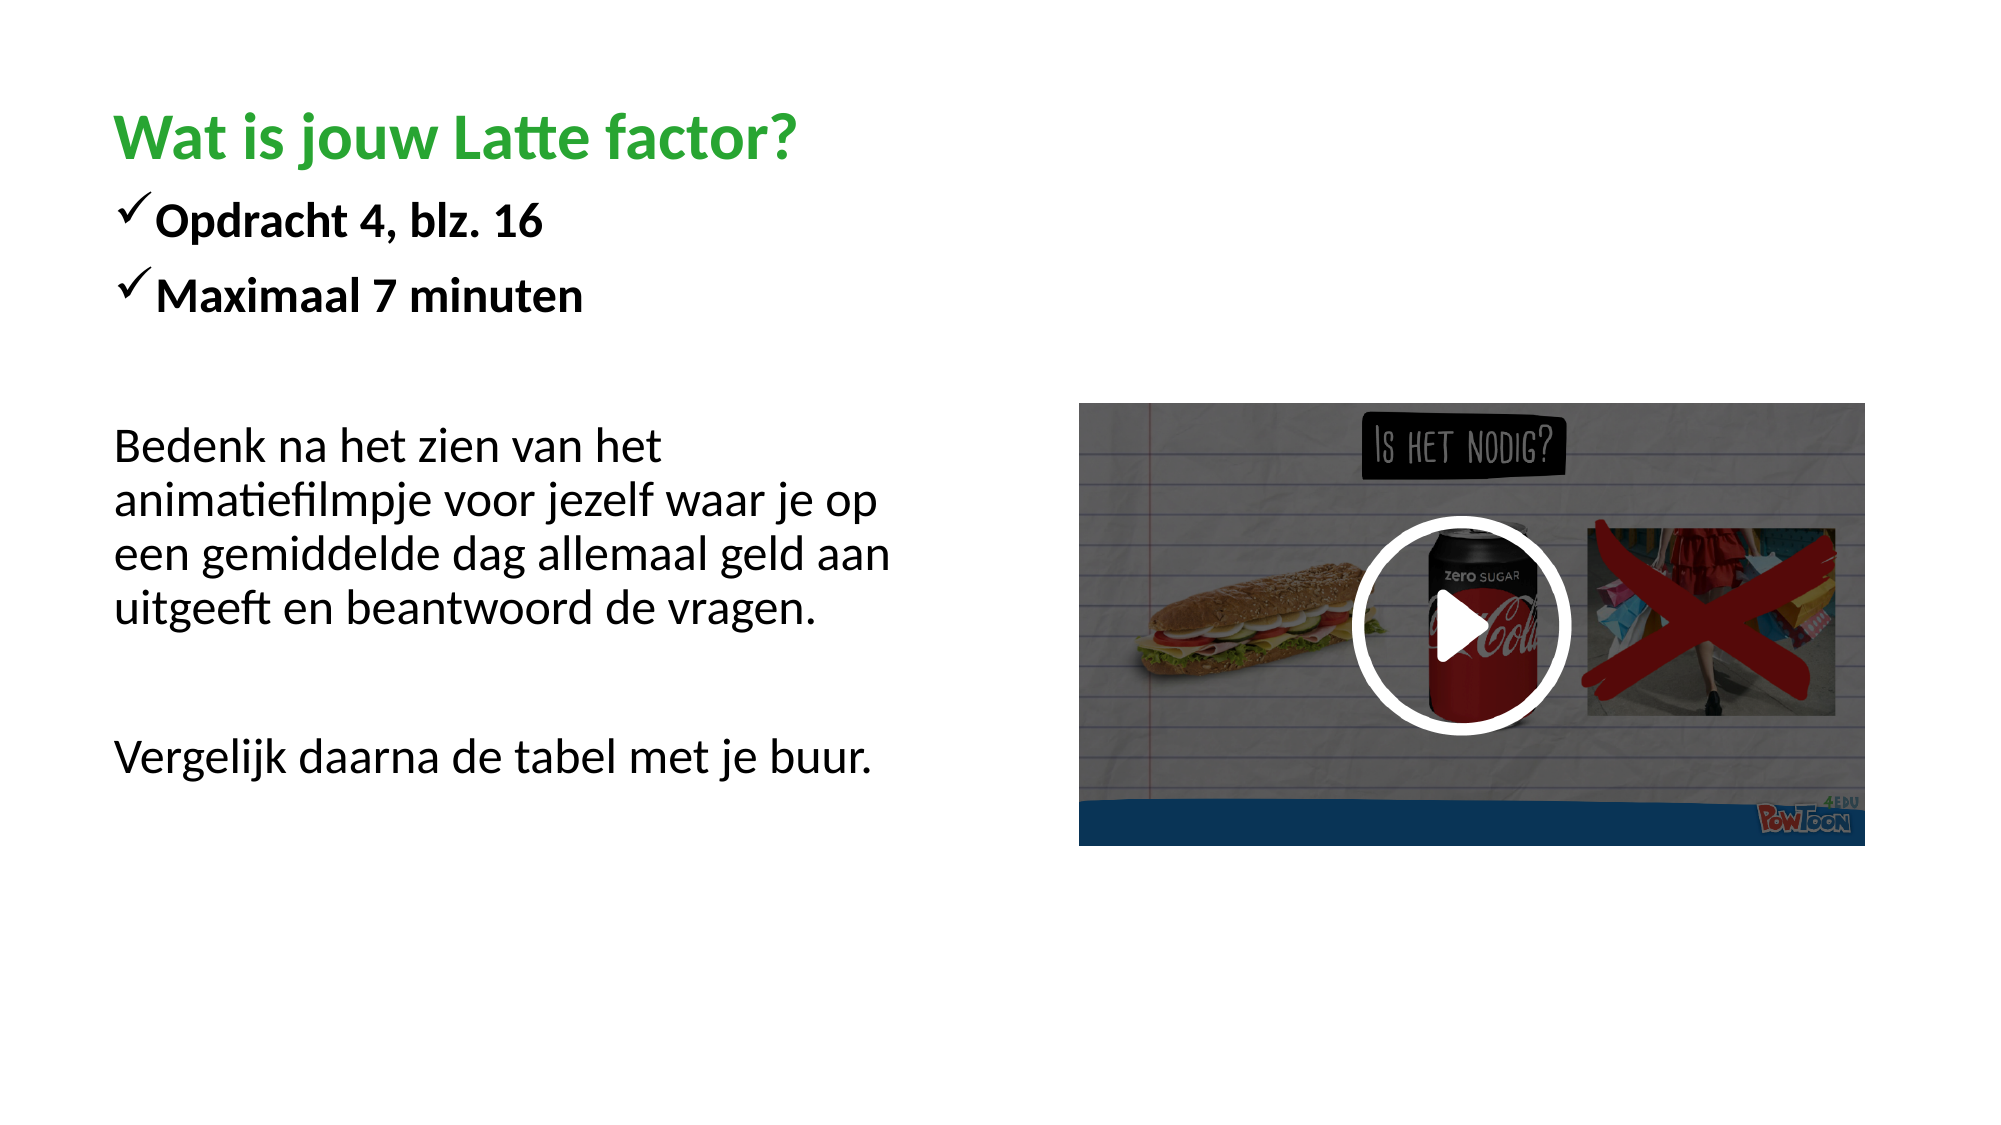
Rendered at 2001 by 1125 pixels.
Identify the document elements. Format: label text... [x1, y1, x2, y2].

text_box Wat is jouw Latte factor? Opdracht 4, blz. 16 Maximaal 7 minuten Bedenk na het zien van het animatiefilmpje voor jezelf waar je op een gemiddelde dag allemaal geld aan uitgeeft en beantwoord de vragen. Vergelijk daarna de tabel met je buur. [114, 101, 948, 845]
picture [1079, 403, 1865, 846]
